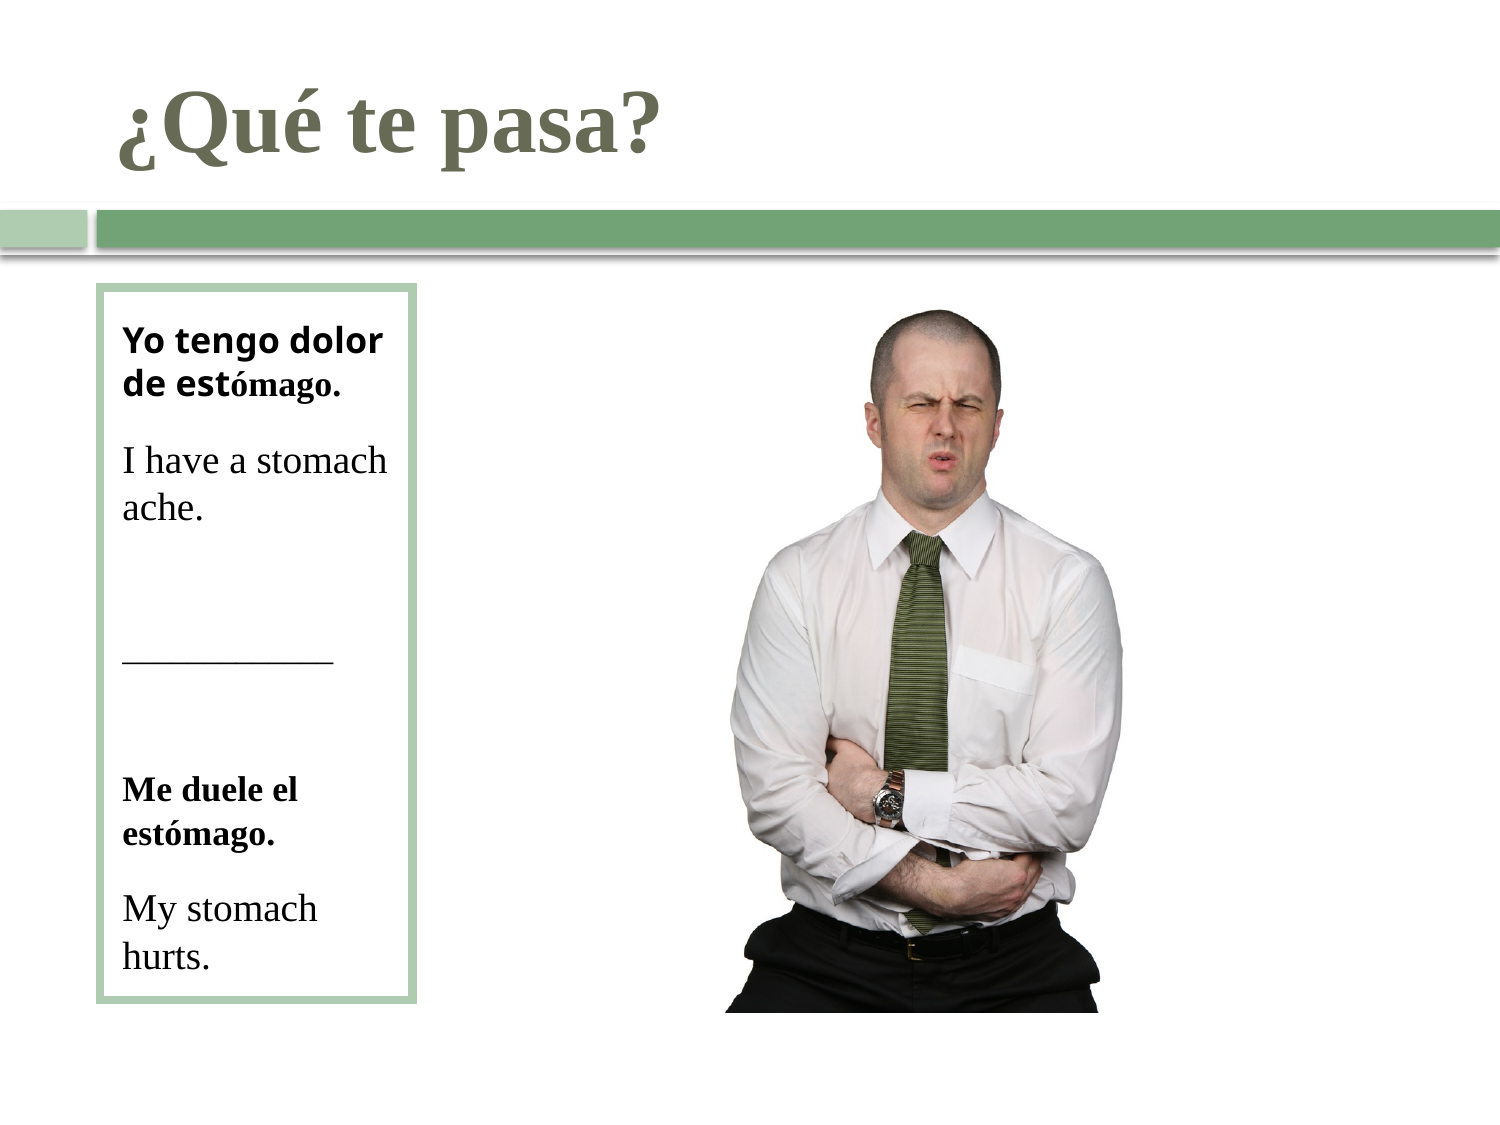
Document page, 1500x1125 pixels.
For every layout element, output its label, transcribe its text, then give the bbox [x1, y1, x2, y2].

title ¿Qué te pasa? [99, 44, 1425, 188]
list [670, 287, 1155, 1013]
list Yo tengo dolor de estómago. I have a stomach ache. _____________ Me duele el estómago. My stomach hurts. [96, 283, 417, 1004]
